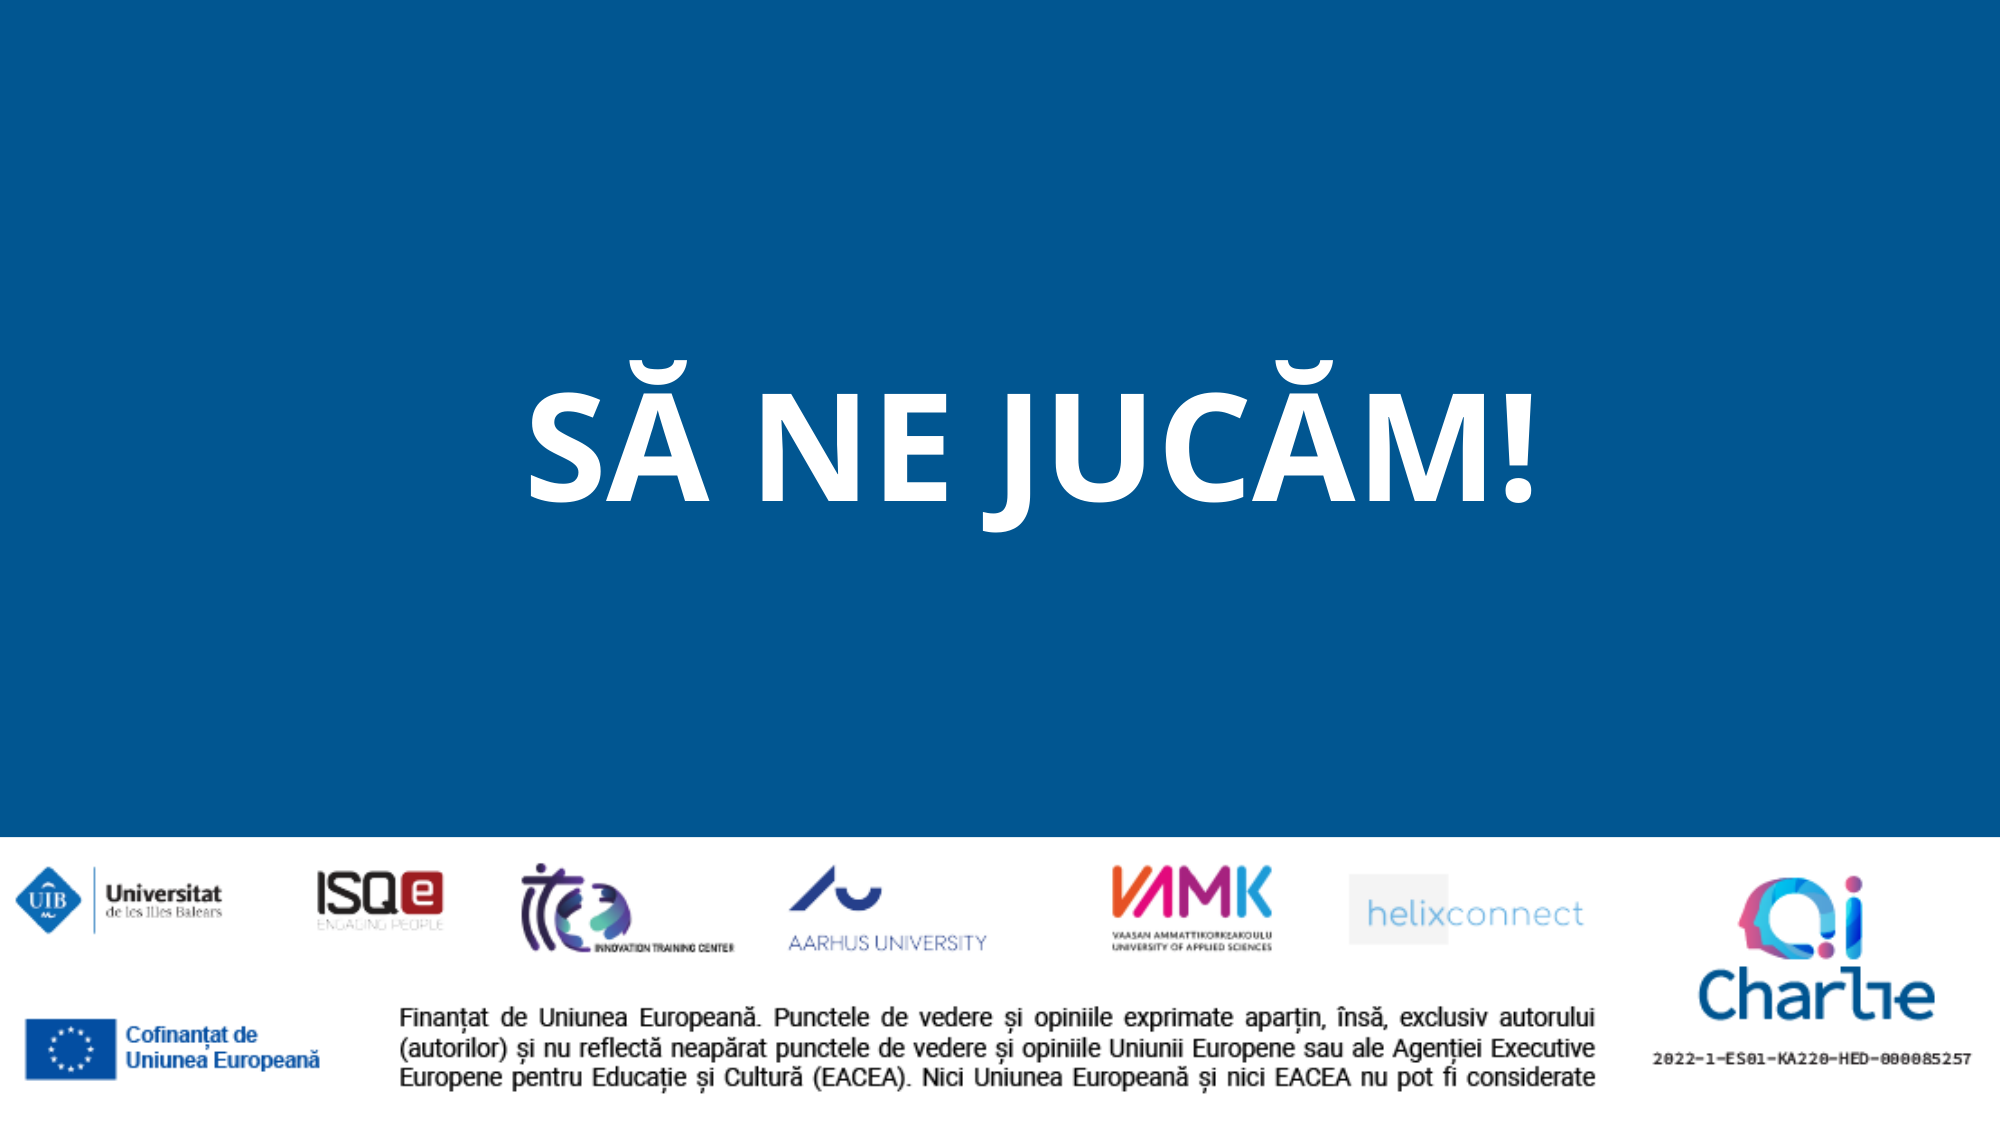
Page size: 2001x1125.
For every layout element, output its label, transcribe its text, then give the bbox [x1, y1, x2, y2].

text_box [0, 0, 2000, 838]
picture [0, 842, 2000, 1119]
text_box SĂ NE JUCĂM! [460, 344, 1606, 540]
